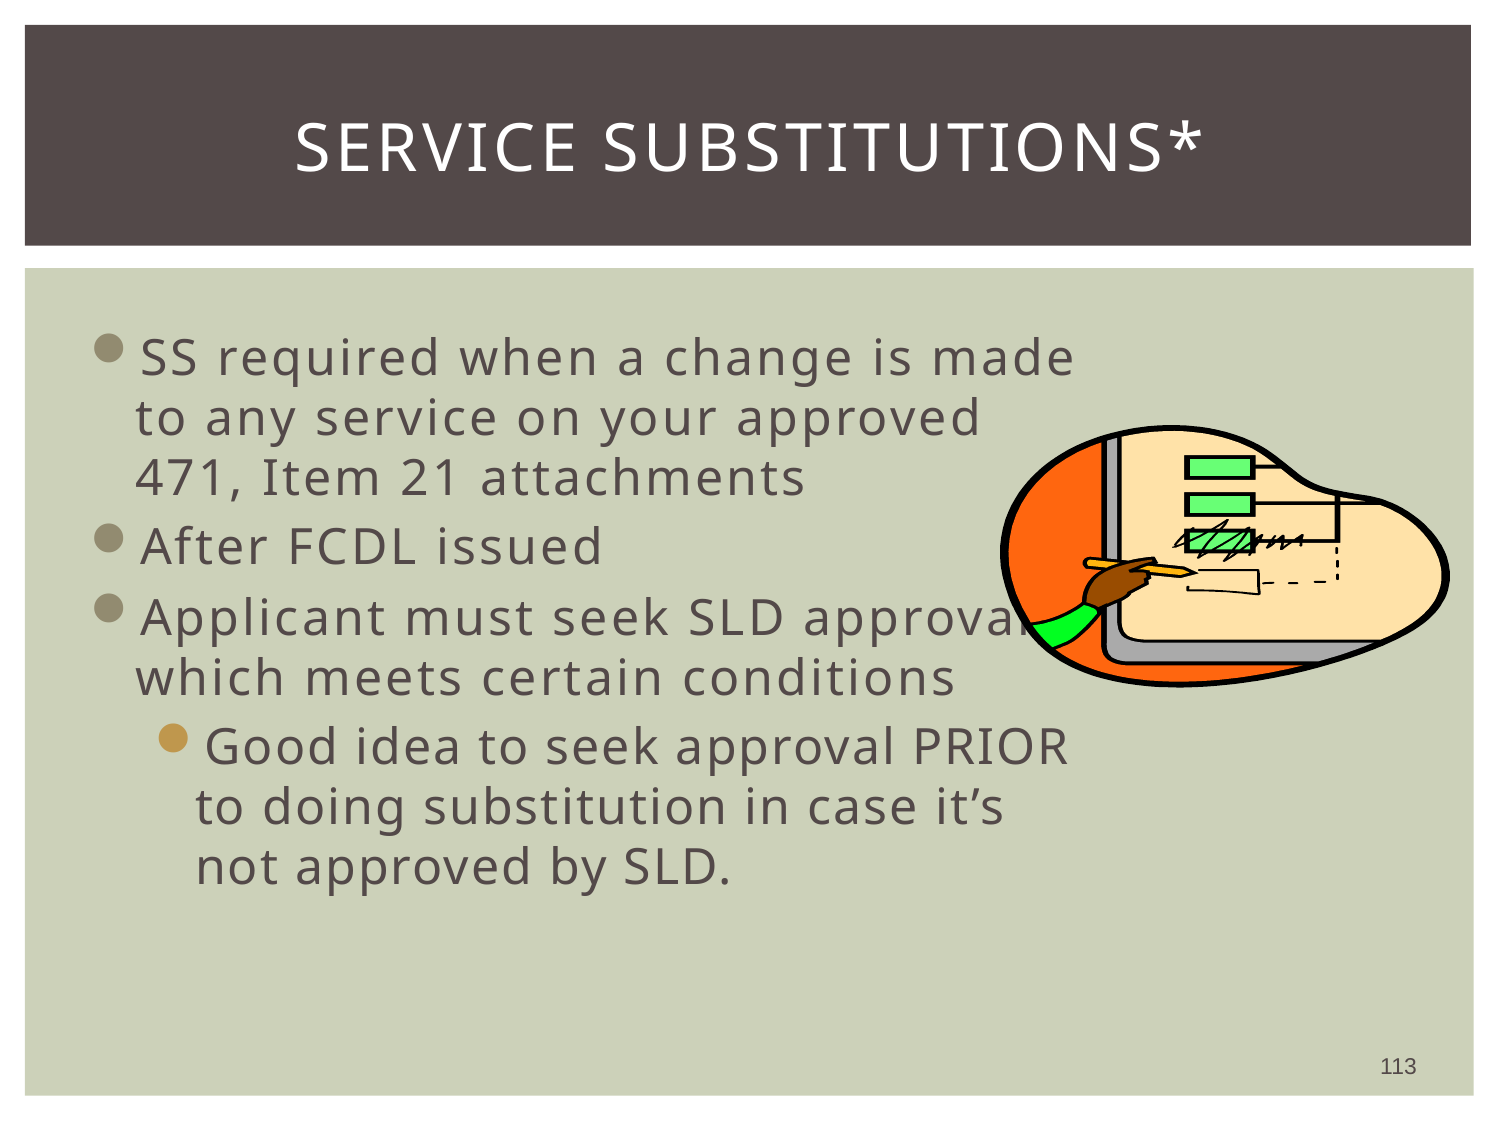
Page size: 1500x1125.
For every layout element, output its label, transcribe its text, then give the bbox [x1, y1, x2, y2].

title Service Substitutions* [62, 58, 1438, 232]
list SS required when a change is made to any service on your approved 471, Item 21 attachments After FCDL issued Applicant must seek SLD approval which meets certain conditions Good idea to seek approval PRIOR to doing substitution in case it’s not approved by SLD. [75, 317, 1100, 1038]
picture [999, 424, 1451, 688]
slide_number 113 [1349, 1041, 1448, 1089]
